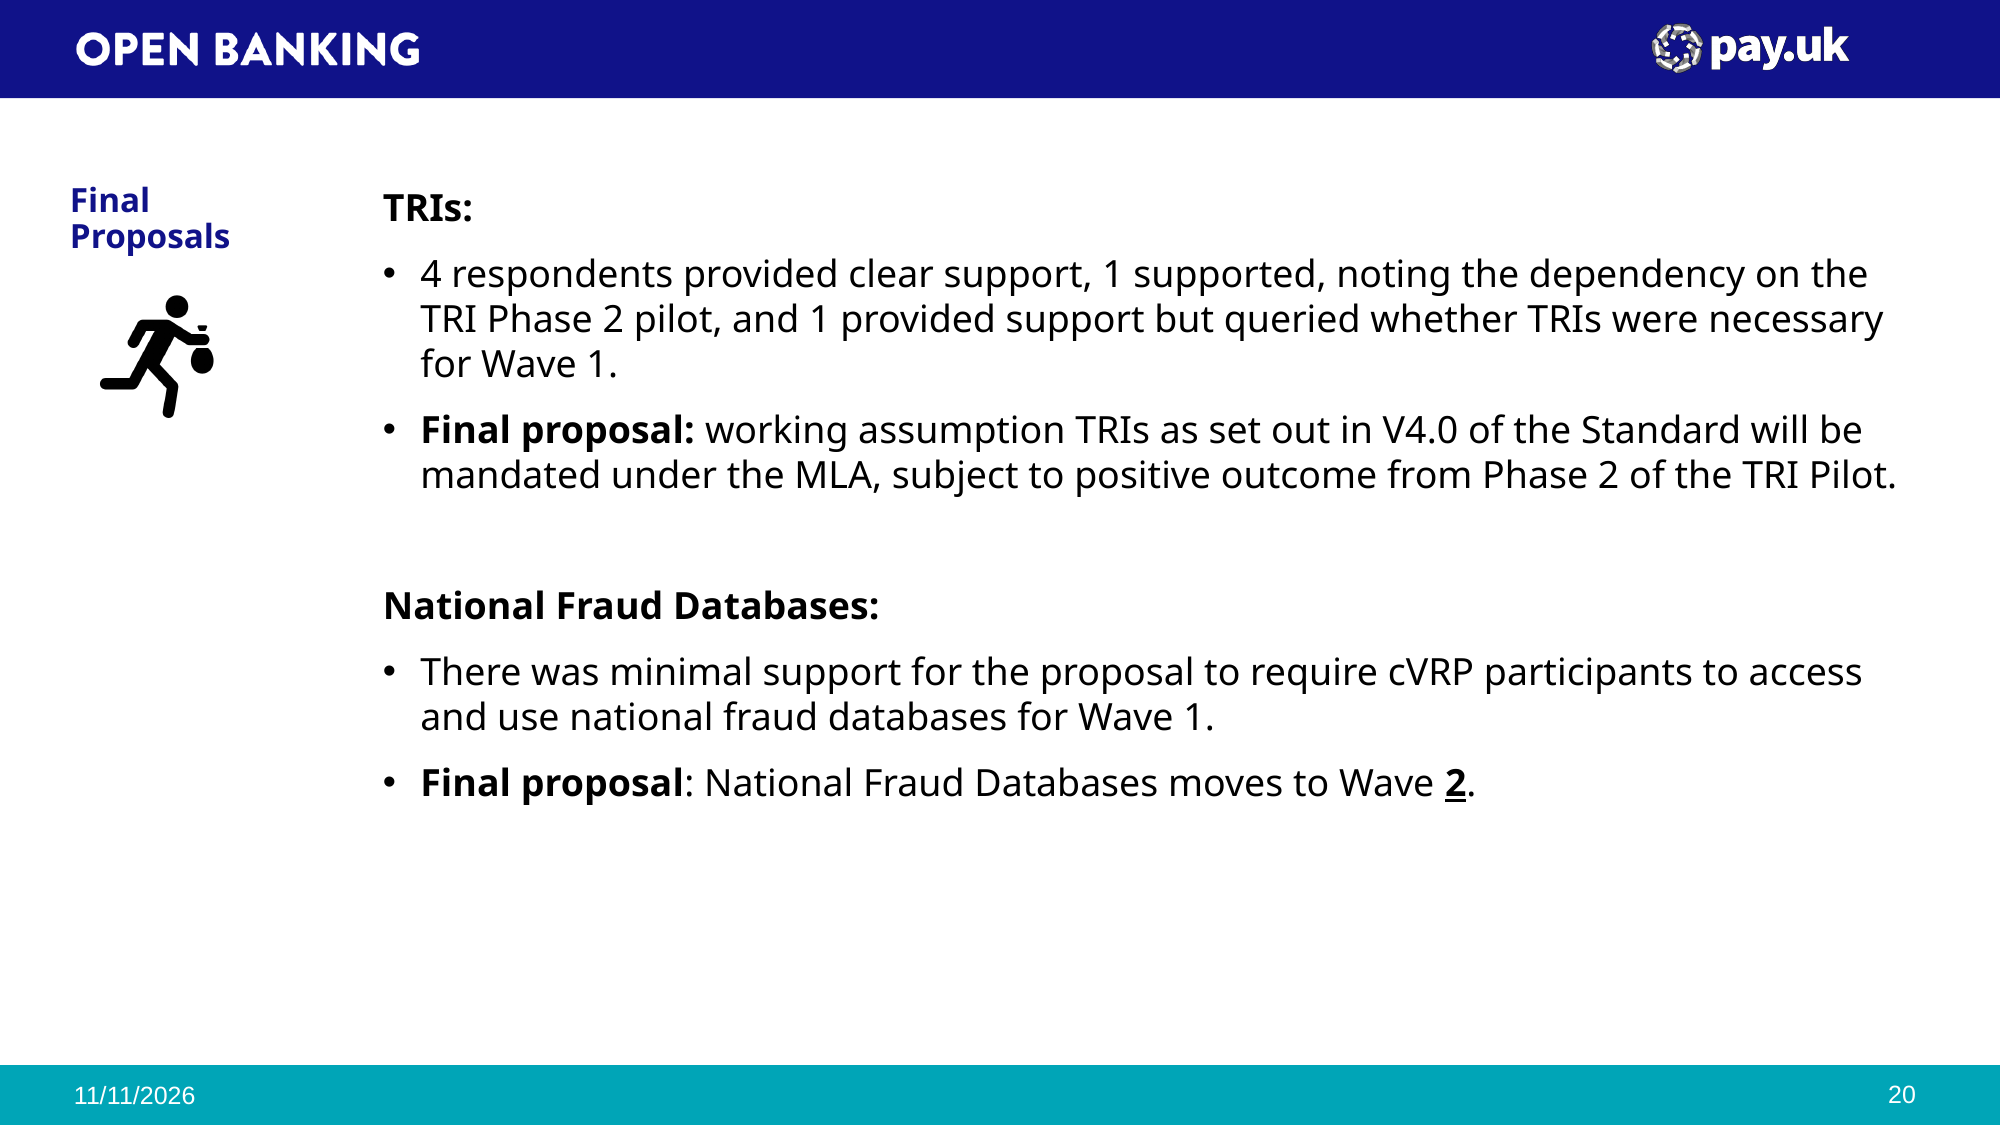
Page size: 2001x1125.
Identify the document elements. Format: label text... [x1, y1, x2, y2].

footer [662, 1064, 1338, 1124]
picture [88, 288, 225, 425]
picture [1644, 12, 1856, 78]
picture [43, 0, 452, 99]
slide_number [59, 1065, 509, 1125]
slide_number 20 [1412, 1064, 1932, 1124]
list TRIs: 4 respondents provided clear support, 1 supported, noting the dependency on the TRI Phase 2 pilot, and 1 provided support but queried whether TRIs were necessary for Wave 1. Final proposal: working assumption TRIs as set out in V4.0 of the Standard will be mandated under the MLA, subject to positive outcome from Phase 2 of the TRI Pilot. National Fraud Databases: There was minimal support for the proposal to require cVRP participants to access and use national fraud databases for Wave 1. Final proposal: National Fraud Databases moves to Wave 2. [367, 176, 1925, 1017]
title Final Proposals [54, 176, 291, 453]
